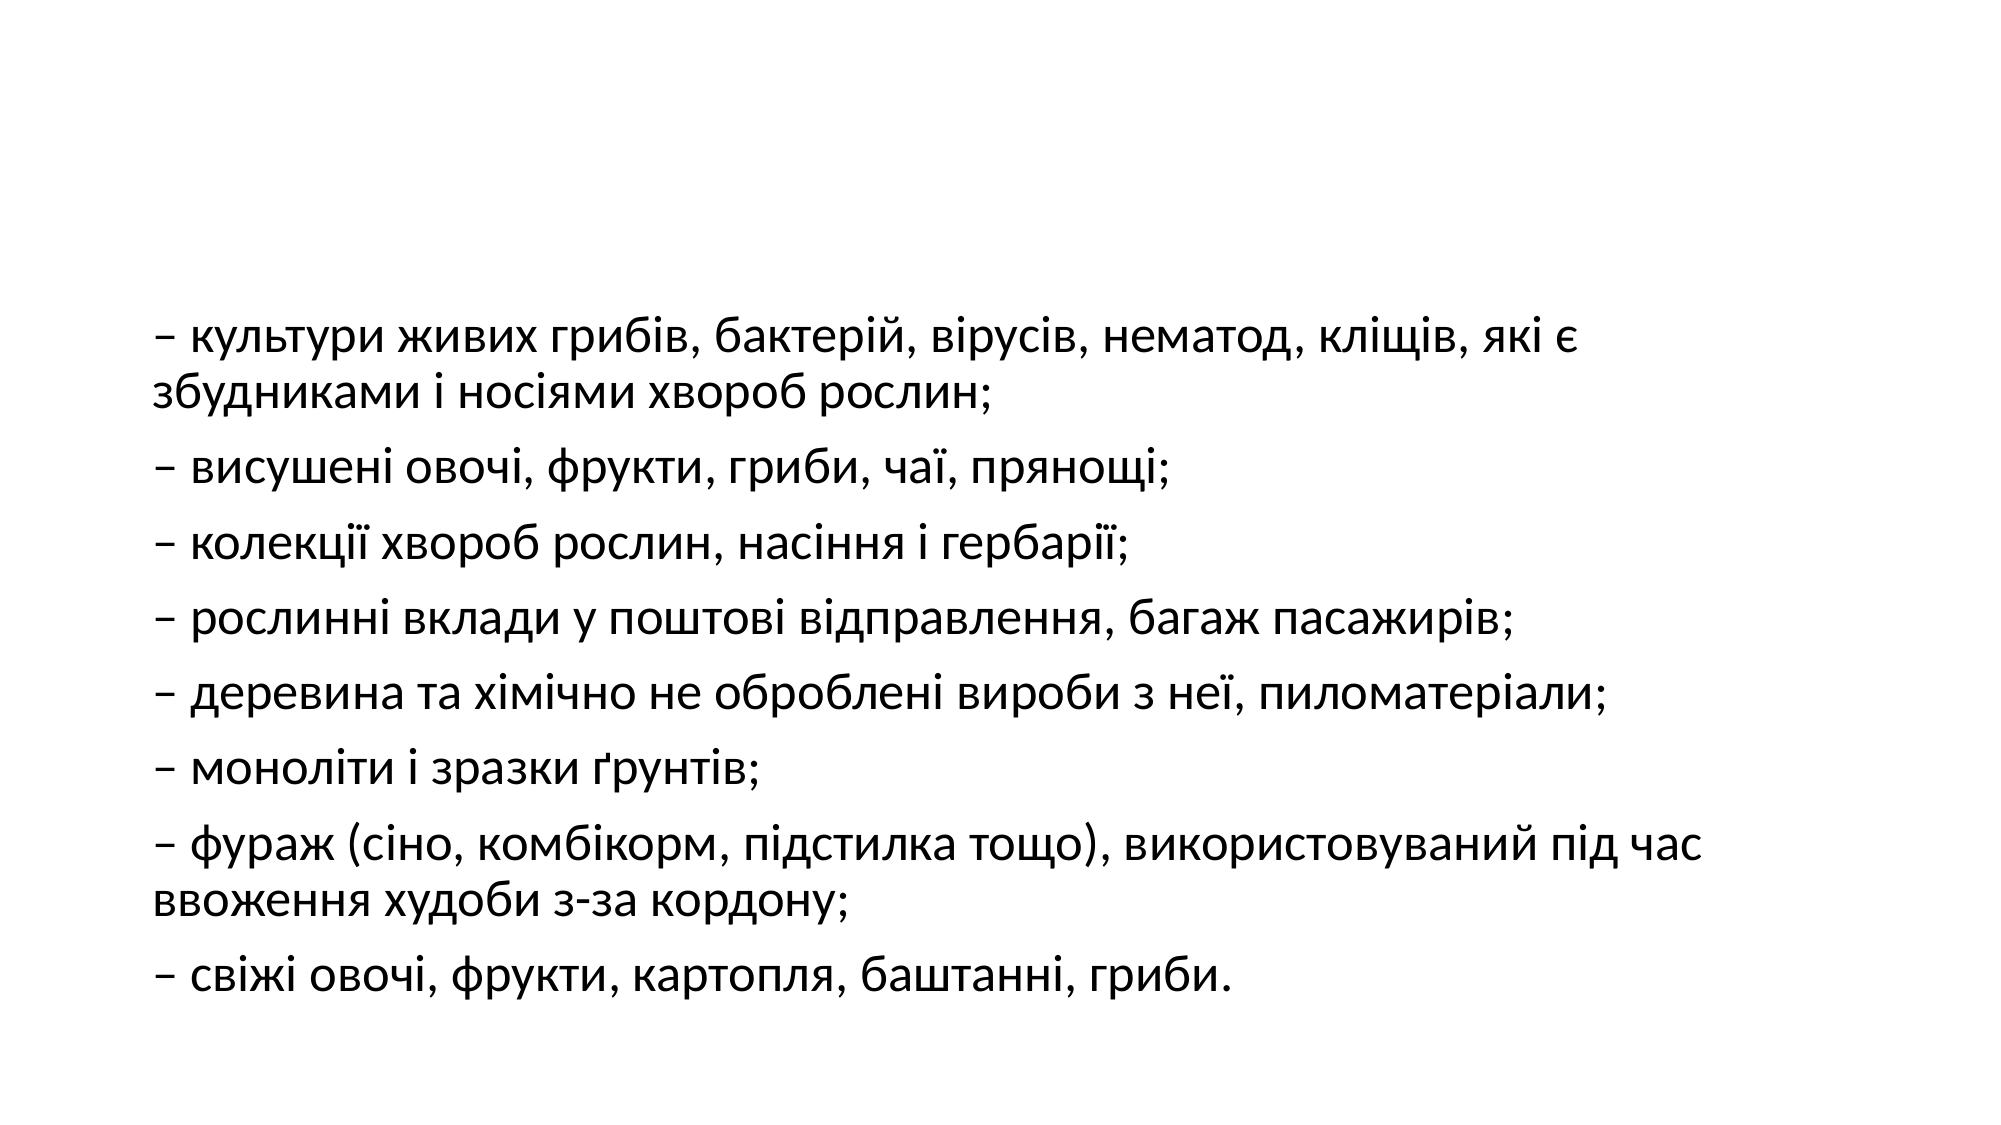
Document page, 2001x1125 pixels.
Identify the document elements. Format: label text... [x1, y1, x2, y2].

list – культури живих грибів, бактерій, вірусів, нематод, кліщів, які є збудниками і носіями хвороб рослин; – висушені овочі, фрукти, гриби, чаї, прянощі; – колекції хвороб рослин, насіння і гербарії; – рослинні вклади у поштові відправлення, багаж пасажирів; – деревина та хімічно не оброблені вироби з неї, пиломатеріали; – моноліти і зразки ґрунтів; – фураж (сіно, комбікорм, підстилка тощо), використовуваний під час ввоження худоби з-за кордону; – свіжі овочі, фрукти, картопля, баштанні, гриби. [137, 299, 1863, 1014]
